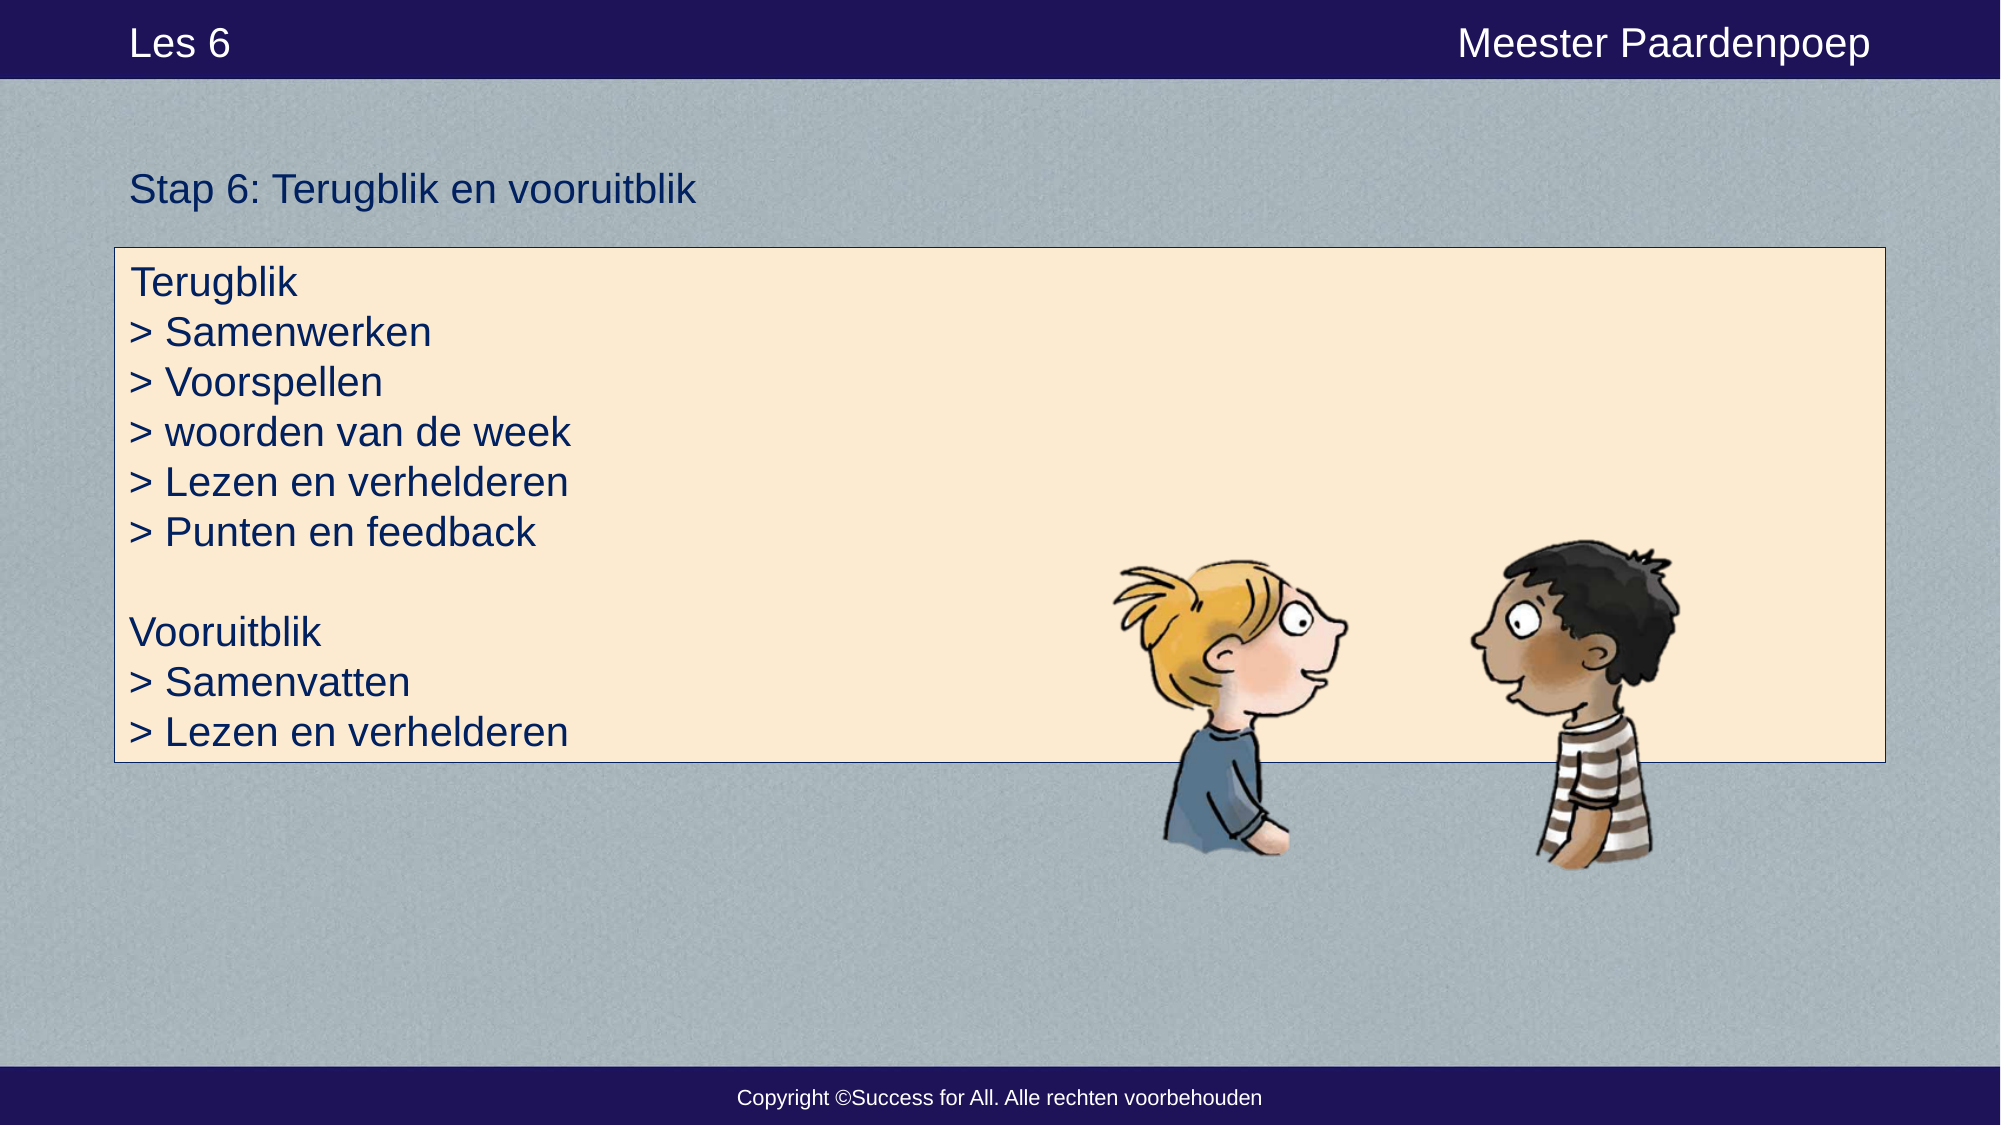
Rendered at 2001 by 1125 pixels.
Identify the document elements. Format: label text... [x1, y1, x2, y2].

text_box Les 6 [114, 8, 354, 73]
text_box Copyright ©Success for All. Alle rechten voorbehouden [0, 1076, 2000, 1125]
text_box Stap 6: Terugblik en vooruitblik [114, 154, 907, 220]
text_box Meester Paardenpoep [999, 8, 1886, 73]
text_box Terugblik > Samenwerken > Voorspellen > woorden van de week > Lezen en verhelderen > Punten en feedback Vooruitblik > Samenvatten > Lezen en verhelderen [114, 247, 1886, 763]
picture [0, 0, 2001, 1125]
